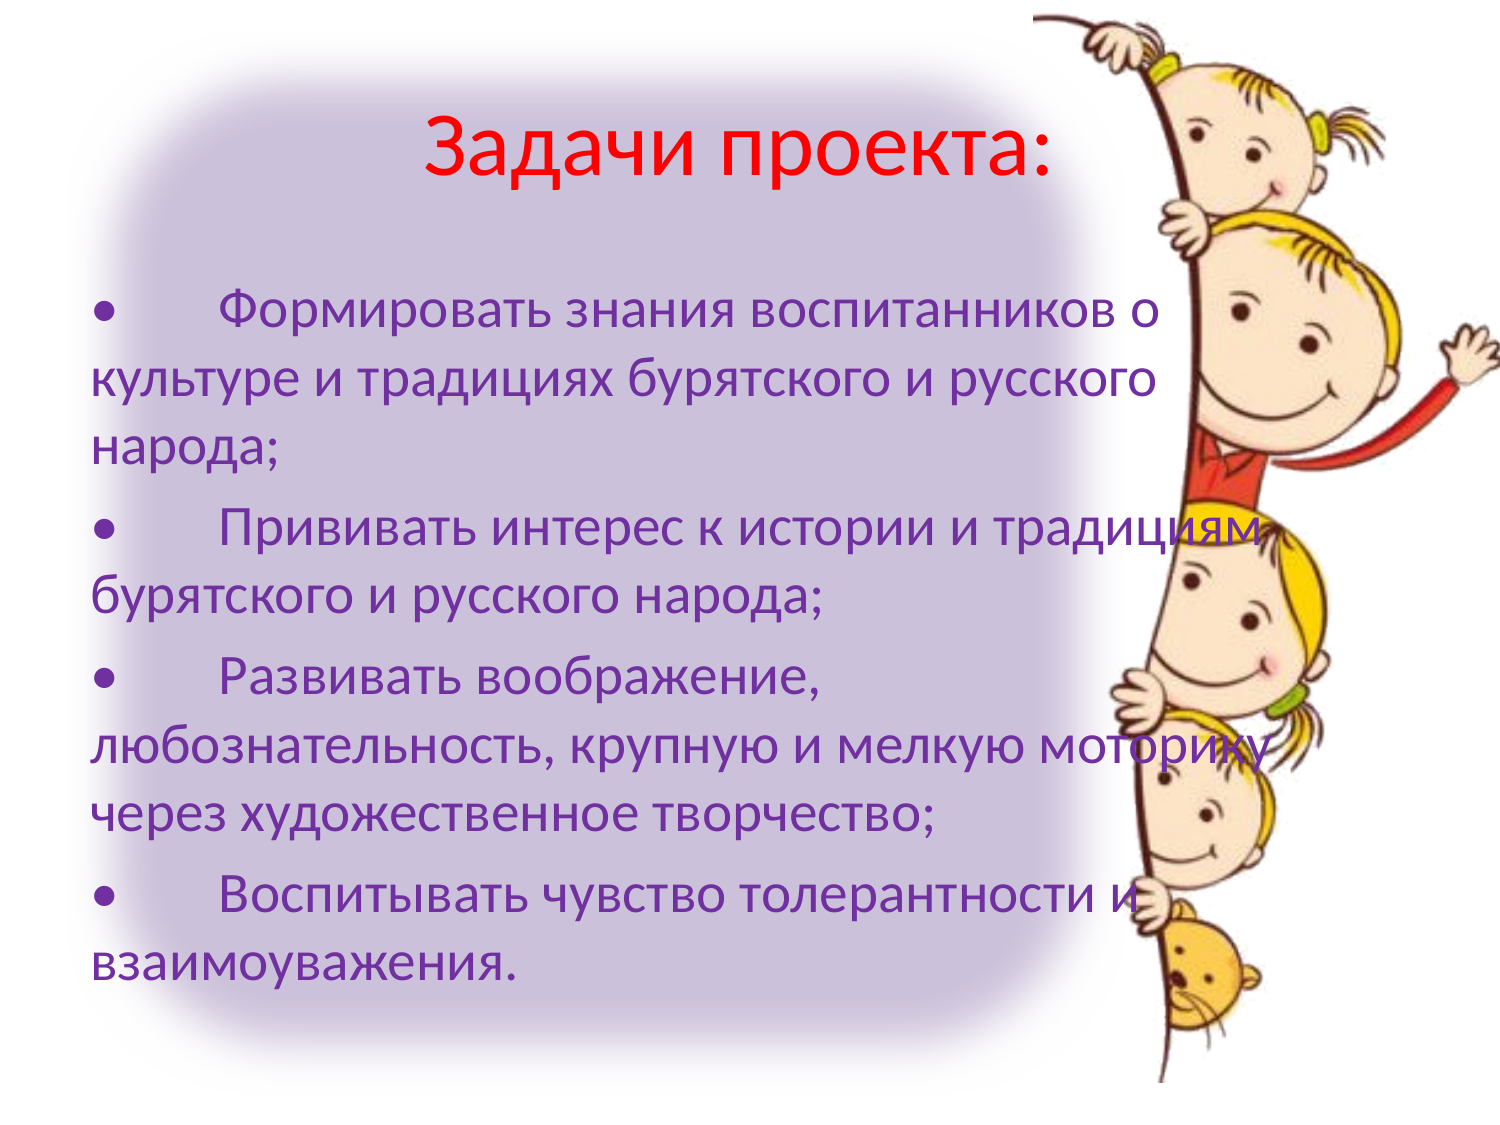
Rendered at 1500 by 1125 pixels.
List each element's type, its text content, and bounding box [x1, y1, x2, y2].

picture [1033, 0, 1500, 1083]
title Задачи проекта: [75, 45, 1425, 233]
list • Формировать знания воспитанников о культуре и традициях бурятского и русского народа; • Прививать интерес к истории и традициям бурятского и русского народа; • Развивать воображение, любознательность, крупную и мелкую моторику через художественное творчество; • Воспитывать чувство толерантности и взаимоуважения. [75, 262, 1317, 1005]
